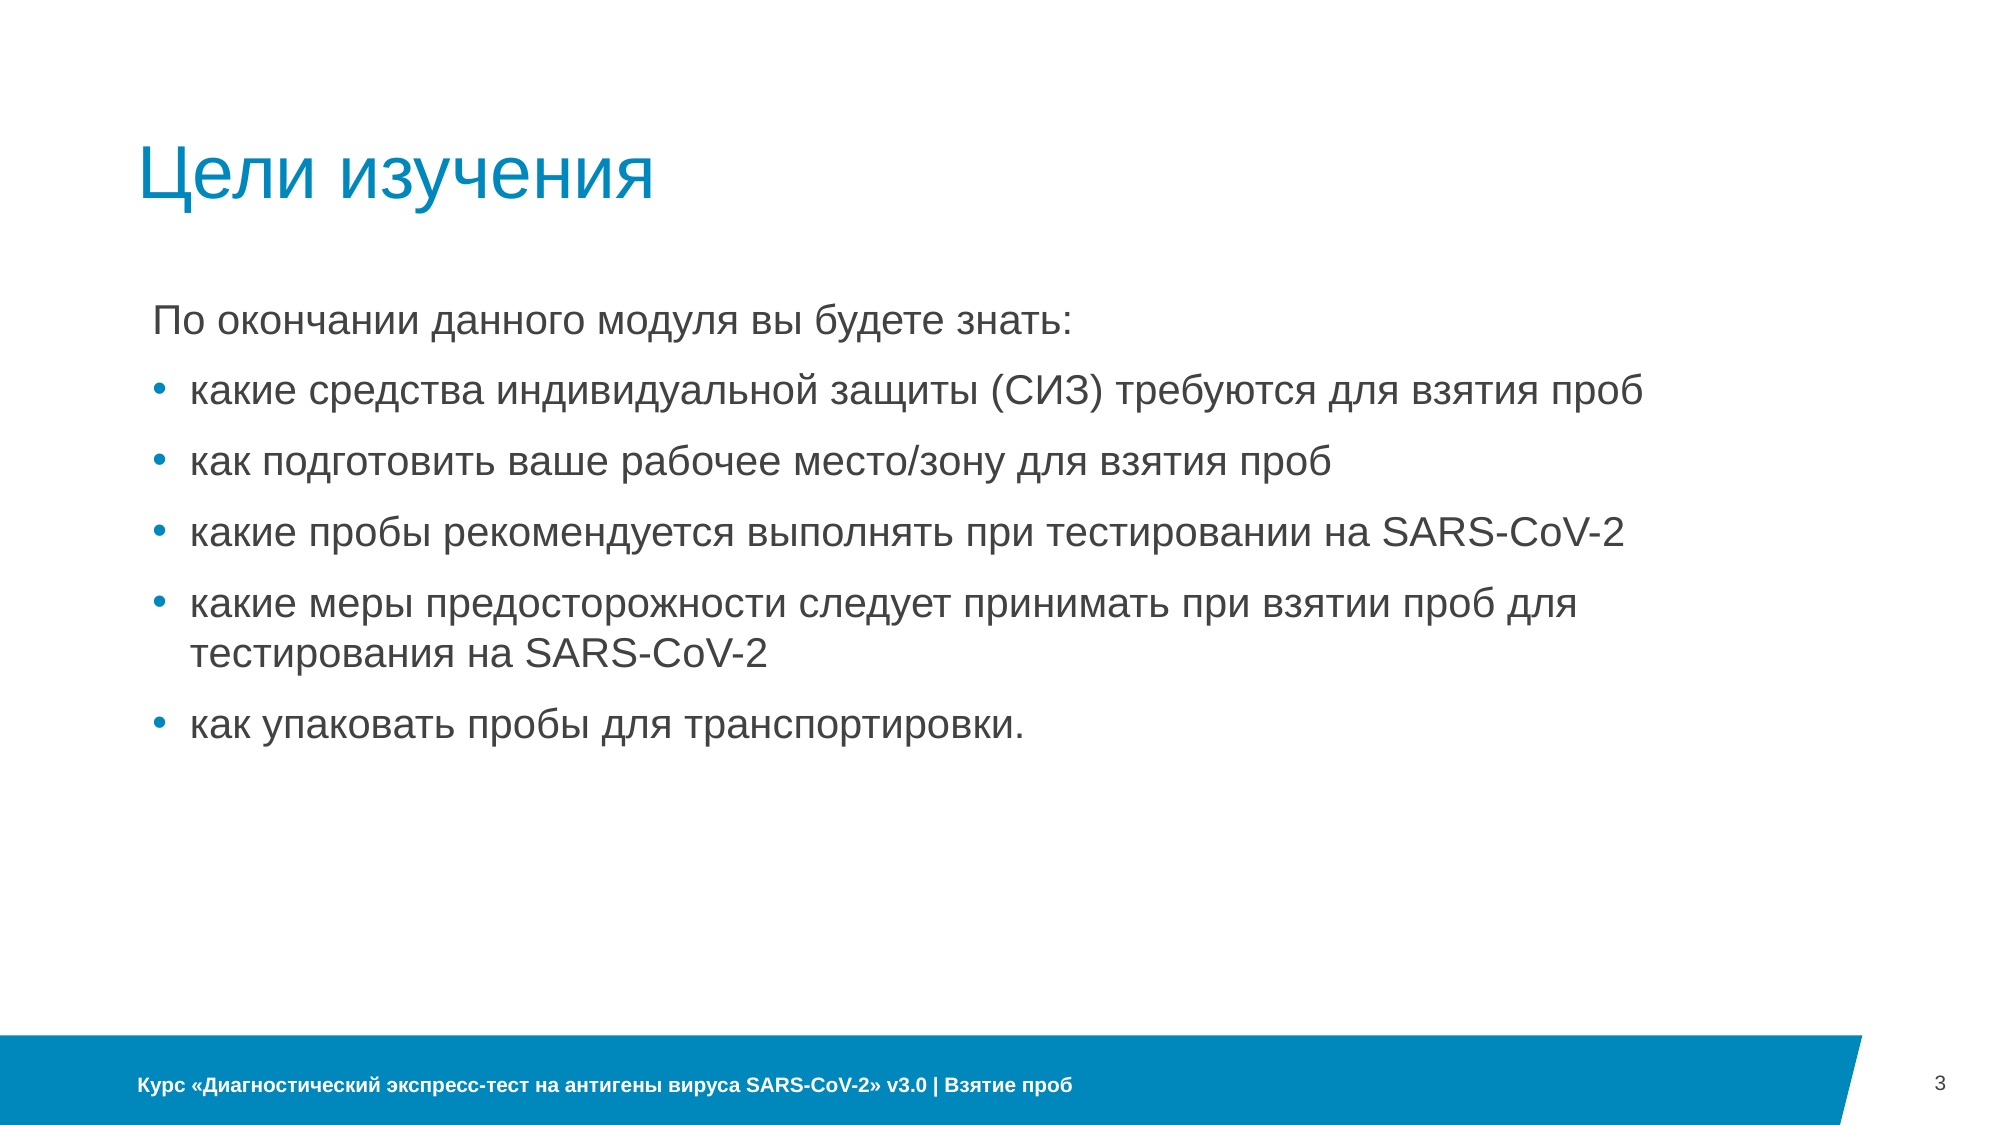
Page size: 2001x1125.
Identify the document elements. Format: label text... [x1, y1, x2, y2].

list По окончании данного модуля вы будете знать: какие средства индивидуальной защиты (СИЗ) требуются для взятия проб как подготовить ваше рабочее место/зону для взятия проб какие пробы рекомендуется выполнять при тестировании на SARS-CoV-2 какие меры предосторожности следует принимать при взятии проб для тестирования на SARS-CoV-2 как упаковать пробы для транспортировки. [137, 284, 1863, 1014]
title Цели изучения [137, 59, 1863, 215]
slide_number 3 [1862, 1035, 1947, 1125]
footer Курс «Диагностический экспресс-тест на антигены вируса SARS-CoV-2» v3.0 | Взятие проб [137, 1042, 1338, 1125]
